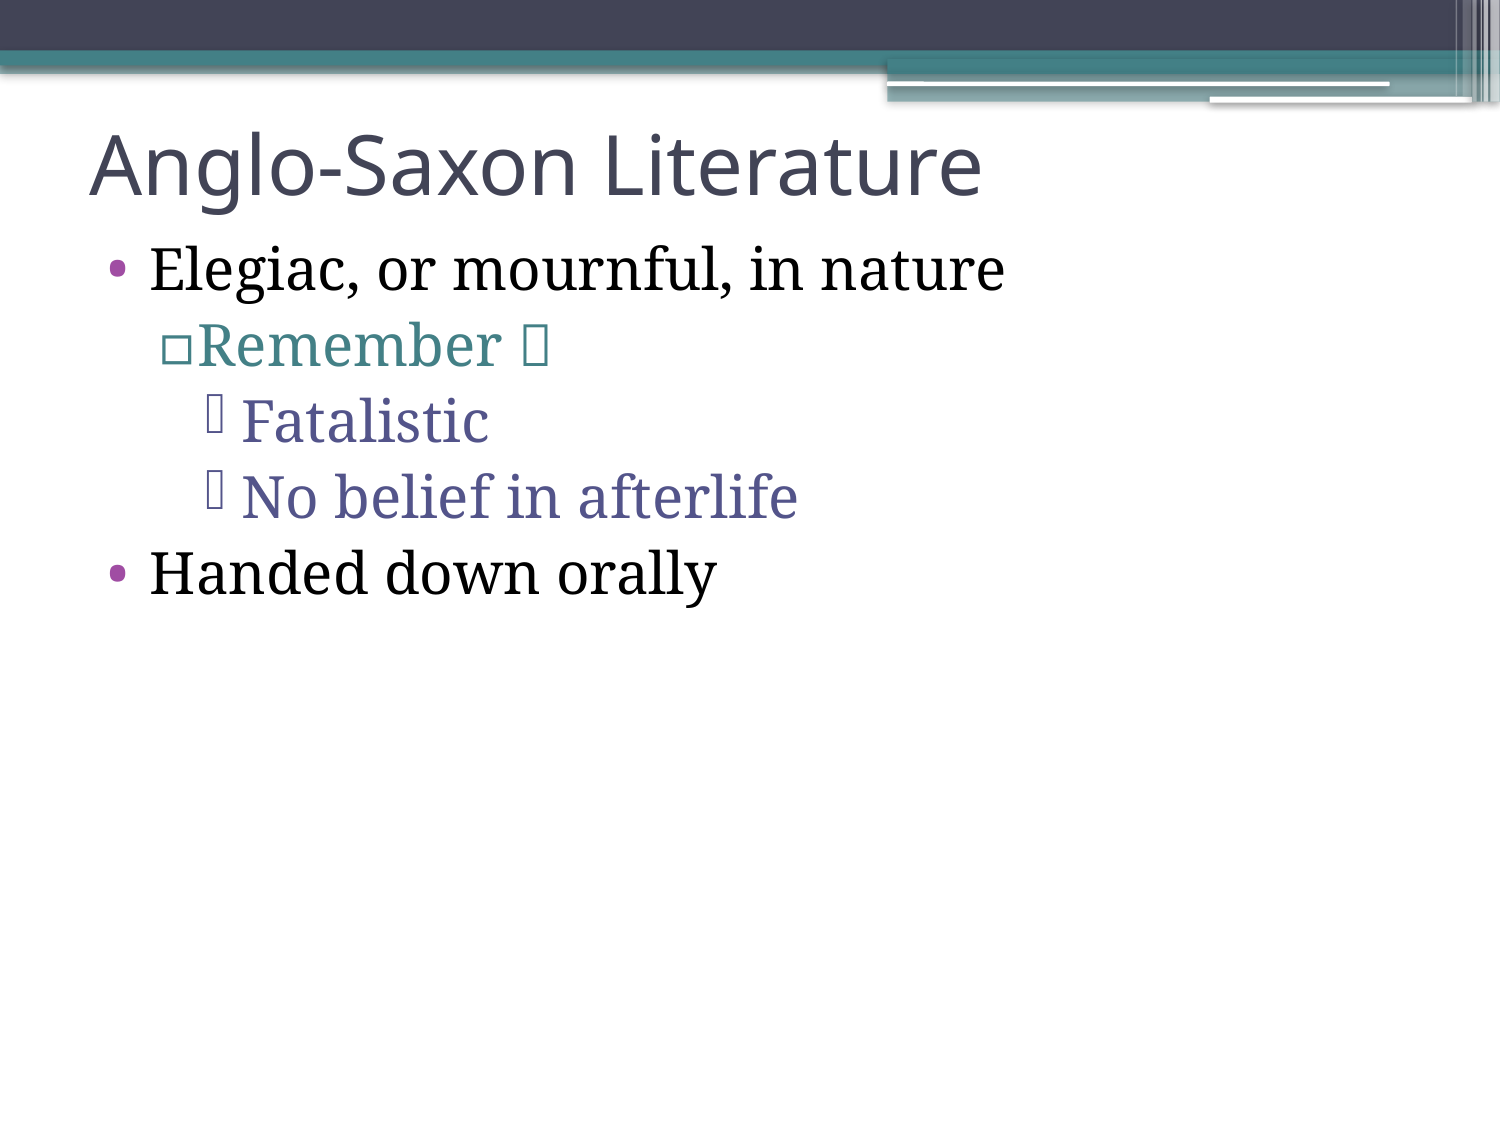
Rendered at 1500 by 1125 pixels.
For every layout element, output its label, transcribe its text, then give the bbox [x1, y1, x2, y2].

title Anglo-Saxon Literature [75, 75, 1425, 224]
list Elegiac, or mournful, in nature Remember  Fatalistic No belief in afterlife Handed down orally [75, 224, 1425, 1079]
